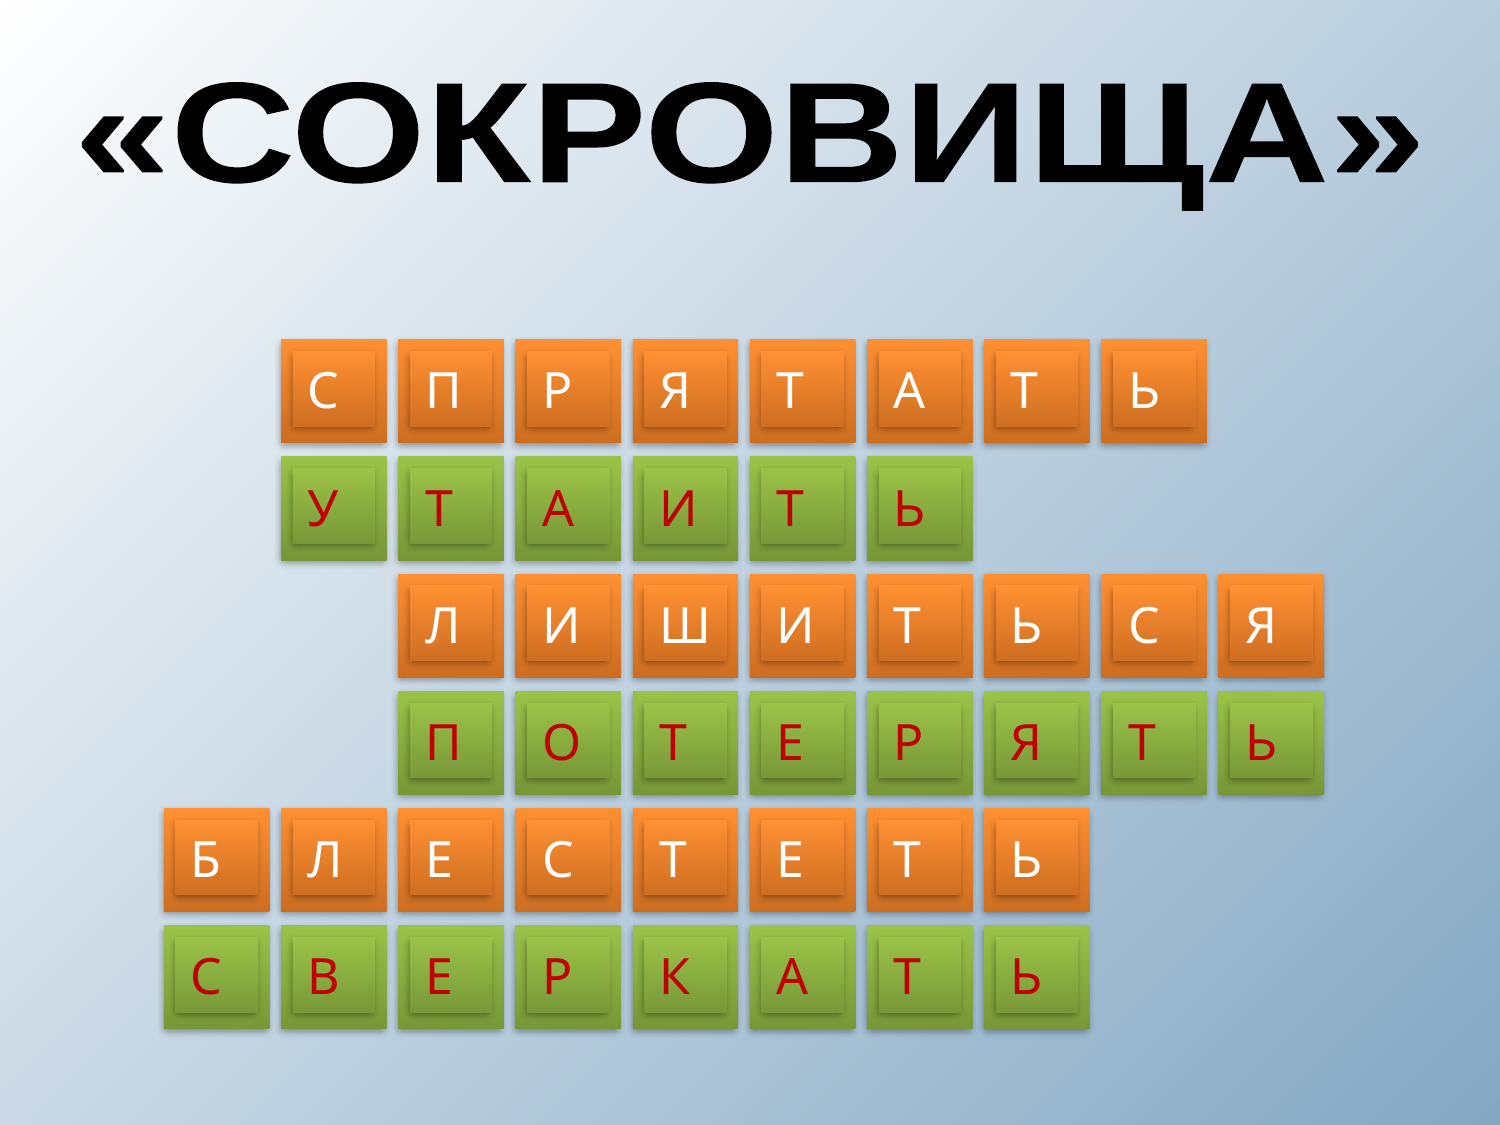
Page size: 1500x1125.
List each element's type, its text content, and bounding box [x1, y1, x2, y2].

text_box Т [878, 937, 961, 1013]
text_box Т [644, 703, 727, 778]
text_box Р [878, 703, 961, 778]
text_box Е [761, 820, 844, 895]
text_box [867, 339, 973, 443]
text_box [867, 456, 973, 561]
text_box [163, 808, 270, 912]
text_box Т [410, 468, 493, 544]
text_box Ь [1113, 351, 1196, 427]
text_box Ь [1230, 703, 1313, 778]
text_box [867, 574, 973, 678]
text_box Е [410, 820, 493, 895]
text_box Е [761, 703, 844, 778]
text_box [281, 456, 387, 561]
text_box И [644, 468, 727, 544]
text_box И [527, 585, 610, 661]
text_box [398, 691, 504, 795]
text_box [398, 456, 504, 561]
text_box [1218, 574, 1325, 678]
text_box Я [996, 703, 1079, 778]
text_box С [175, 937, 258, 1013]
text_box Т [878, 585, 961, 661]
text_box [515, 808, 621, 912]
text_box Р [527, 937, 610, 1013]
text_box Ь [878, 468, 961, 544]
text_box Ь [996, 585, 1079, 661]
text_box [867, 925, 973, 1029]
text_box Ш [644, 585, 727, 661]
text_box П [410, 351, 493, 427]
text_box Т [1113, 703, 1196, 778]
text_box Т [761, 351, 844, 427]
text_box [984, 574, 1090, 678]
text_box Я [1230, 585, 1313, 661]
text_box Т [996, 351, 1079, 427]
text_box [515, 456, 621, 561]
text_box [398, 339, 504, 443]
text_box [984, 339, 1090, 443]
text_box Я [644, 351, 727, 427]
text_box П [410, 703, 493, 778]
text_box [281, 339, 387, 443]
text_box Т [644, 820, 727, 895]
text_box [515, 691, 621, 795]
text_box [632, 925, 739, 1029]
text_box [749, 456, 856, 561]
text_box [515, 925, 621, 1029]
text_box [1101, 691, 1207, 795]
text_box [632, 808, 739, 912]
text_box Р [527, 351, 610, 427]
text_box [749, 691, 856, 795]
text_box [984, 808, 1090, 912]
text_box А [761, 937, 844, 1013]
text_box У [292, 468, 375, 544]
text_box [515, 339, 621, 443]
text_box А [527, 468, 610, 544]
text_box О [527, 703, 610, 778]
text_box Т [761, 468, 844, 544]
text_box [749, 339, 856, 443]
text_box [398, 808, 504, 912]
text_box Ь [996, 937, 1079, 1013]
text_box С [527, 820, 610, 895]
text_box [281, 925, 387, 1029]
text_box К [644, 937, 727, 1013]
text_box [867, 691, 973, 795]
text_box С [292, 351, 375, 427]
text_box И [761, 585, 844, 661]
text_box [984, 925, 1090, 1029]
text_box [398, 574, 504, 678]
text_box Е [410, 937, 493, 1013]
text_box [632, 339, 739, 443]
text_box [749, 574, 856, 678]
text_box [163, 925, 270, 1029]
text_box [632, 691, 739, 795]
text_box [632, 456, 739, 561]
text_box Б [175, 820, 258, 895]
text_box [749, 925, 856, 1029]
text_box [1101, 339, 1207, 443]
text_box [1101, 574, 1207, 678]
text_box Л [292, 820, 375, 895]
text_box [632, 574, 739, 678]
text_box А [878, 351, 961, 427]
text_box С [1113, 585, 1196, 661]
text_box В [292, 937, 375, 1013]
text_box Ь [996, 820, 1079, 895]
text_box [515, 574, 621, 678]
text_box Т [878, 820, 961, 895]
text_box [398, 925, 504, 1029]
text_box [1218, 691, 1325, 795]
text_box Л [410, 585, 493, 661]
text_box [749, 808, 856, 912]
text_box [281, 808, 387, 912]
text_box [867, 808, 973, 912]
text_box [984, 691, 1090, 795]
